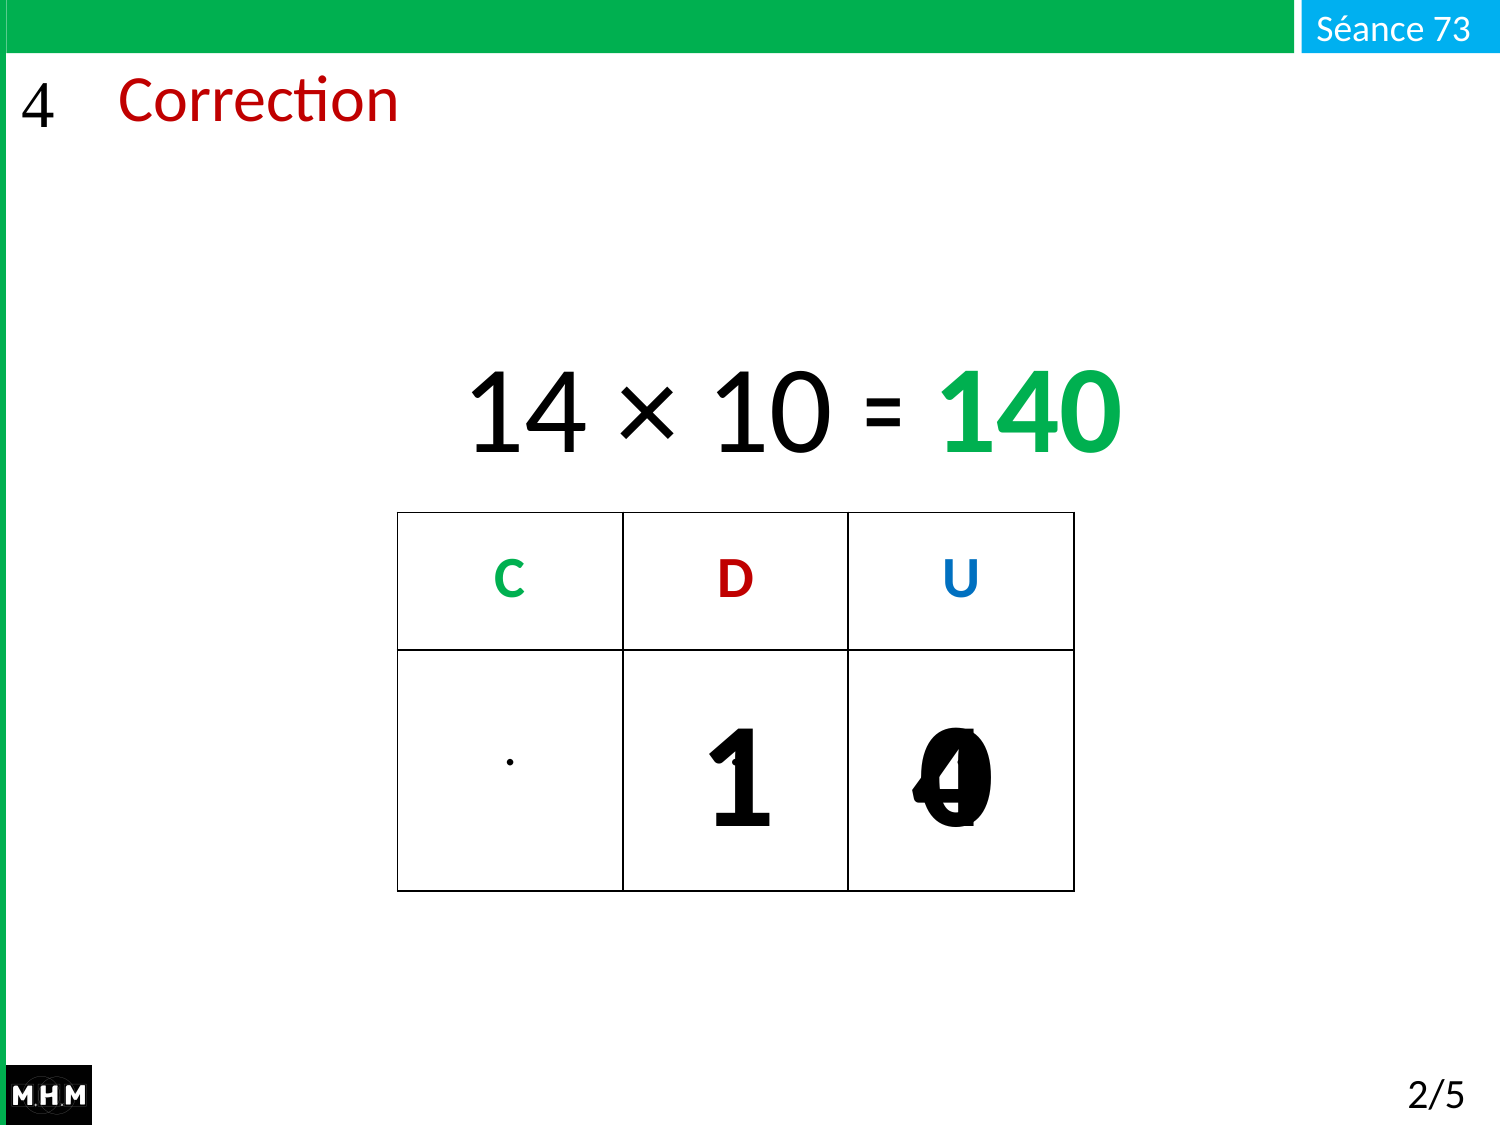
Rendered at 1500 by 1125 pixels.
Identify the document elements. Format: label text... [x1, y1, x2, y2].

text_box 140 [899, 245, 1157, 485]
table_header U [849, 513, 1073, 649]
text_box 1 4 [685, 668, 903, 864]
table_cell . [849, 651, 1073, 890]
title Correction [103, 57, 1397, 144]
table_cell . [398, 651, 622, 890]
table_header C [398, 513, 622, 649]
text_box 14 × 10 = … [379, 245, 899, 485]
table_header D [624, 513, 847, 649]
list 2/5 [1373, 1064, 1500, 1125]
text_box 0 [903, 668, 1038, 864]
table_cell . [624, 651, 847, 890]
picture [6, 1065, 92, 1125]
